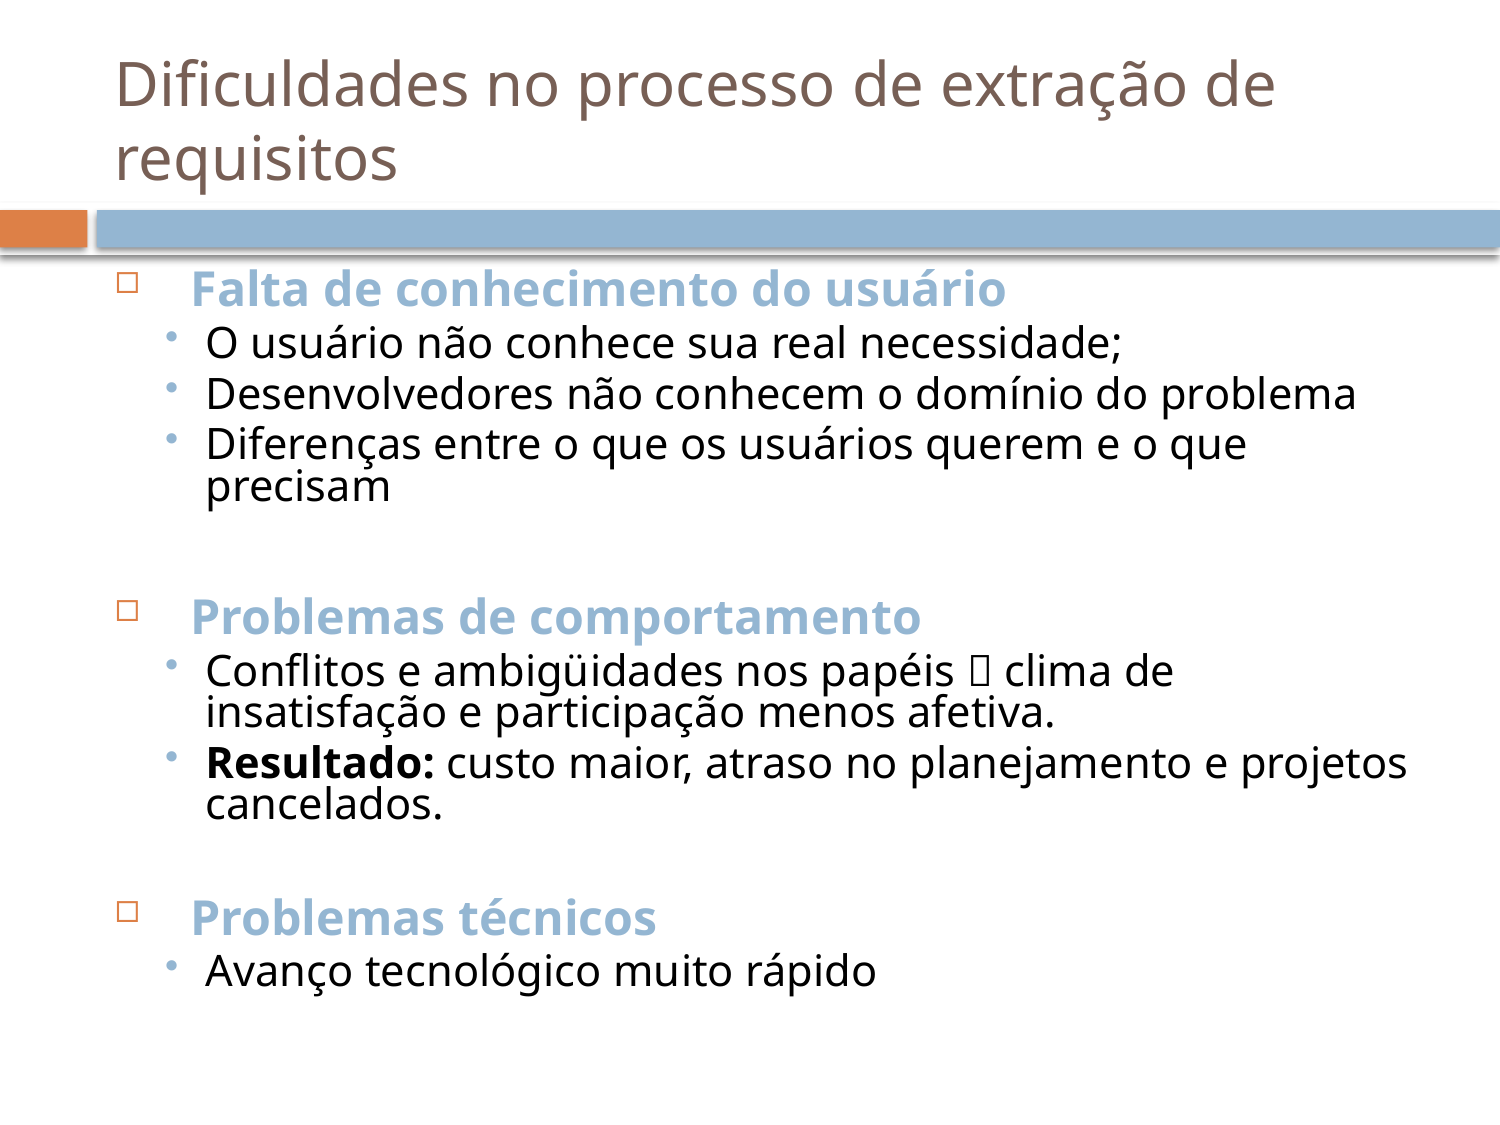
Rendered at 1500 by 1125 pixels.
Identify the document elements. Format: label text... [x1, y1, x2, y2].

title Dificuldades no processo de extração de requisitos [100, 37, 1438, 200]
list Falta de conhecimento do usuário O usuário não conhece sua real necessidade; Desenvolvedores não conhecem o domínio do problema Diferenças entre o que os usuários querem e o que precisam Problemas de comportamento Conflitos e ambigüidades nos papéis  clima de insatisfação e participação menos afetiva. Resultado: custo maior, atraso no planejamento e projetos cancelados. Problemas técnicos Avanço tecnológico muito rápido [100, 262, 1438, 1005]
